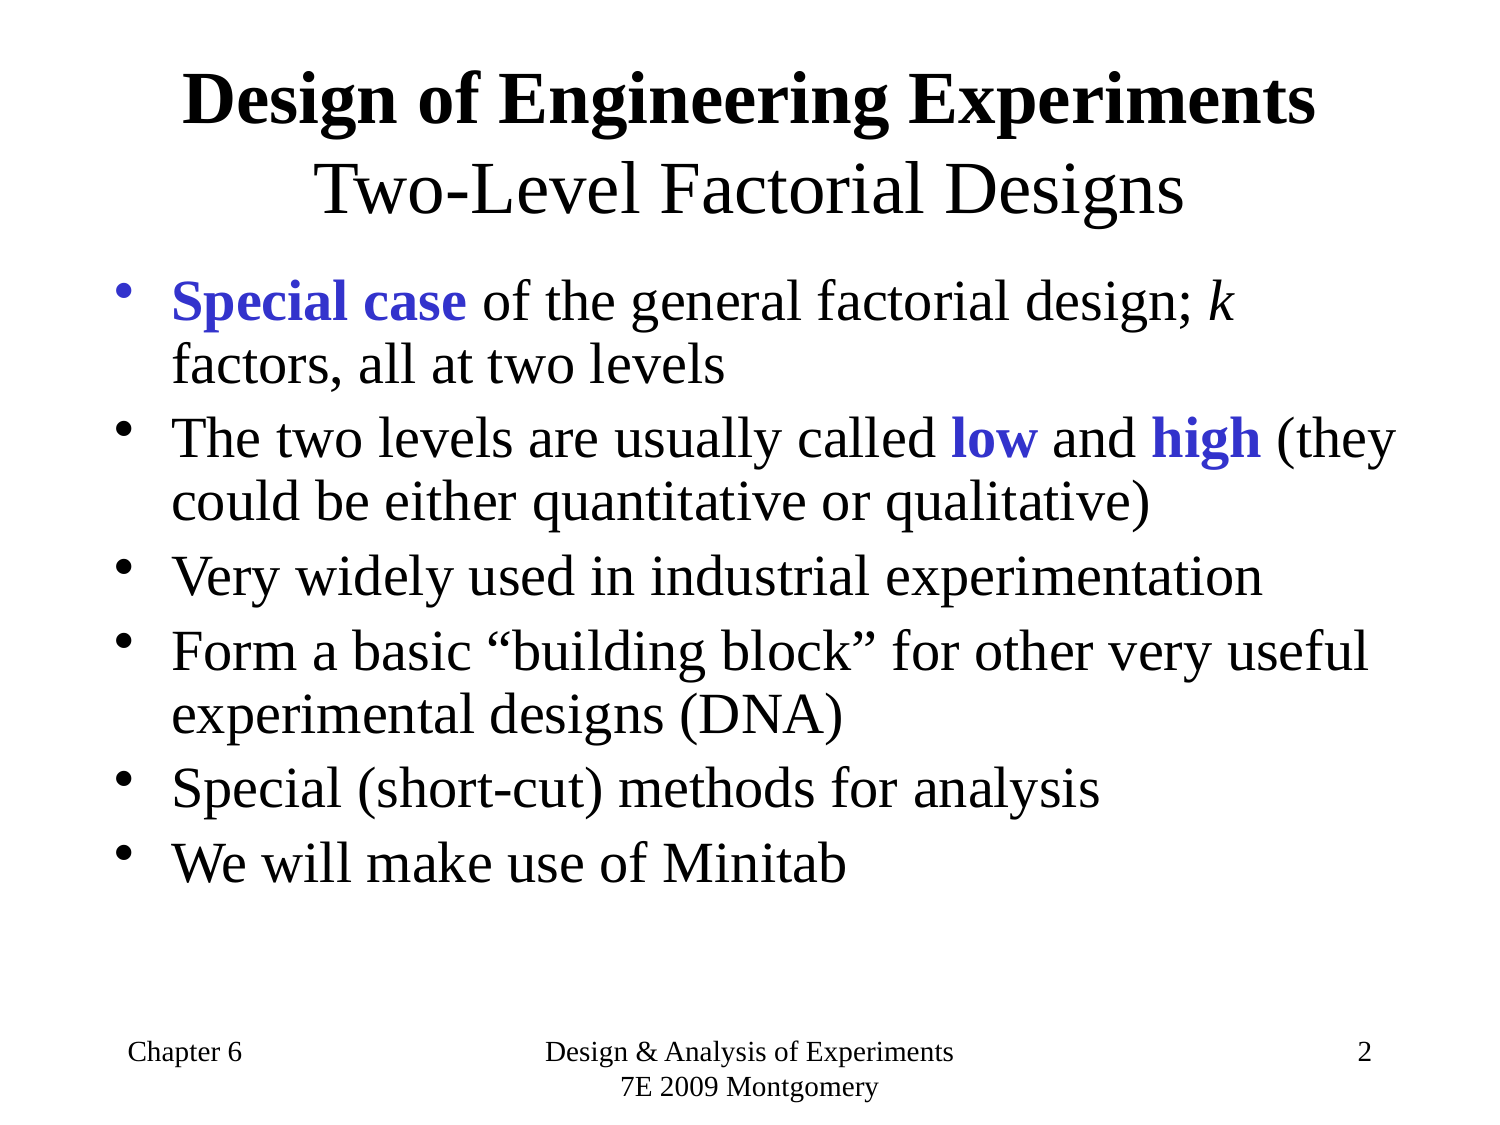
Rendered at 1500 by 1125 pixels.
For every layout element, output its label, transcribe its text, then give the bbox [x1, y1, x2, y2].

slide_number 2 [1074, 1024, 1388, 1101]
list Special case of the general factorial design; k factors, all at two levels The two levels are usually called low and high (they could be either quantitative or qualitative) Very widely used in industrial experimentation Form a basic “building block” for other very useful experimental designs (DNA) Special (short-cut) methods for analysis We will make use of Minitab [99, 262, 1438, 938]
title Design of Engineering Experiments Two-Level Factorial Designs [112, 0, 1388, 226]
footer Design & Analysis of Experiments 7E 2009 Montgomery [512, 1024, 988, 1101]
slide_number Chapter 6 [112, 1024, 426, 1101]
